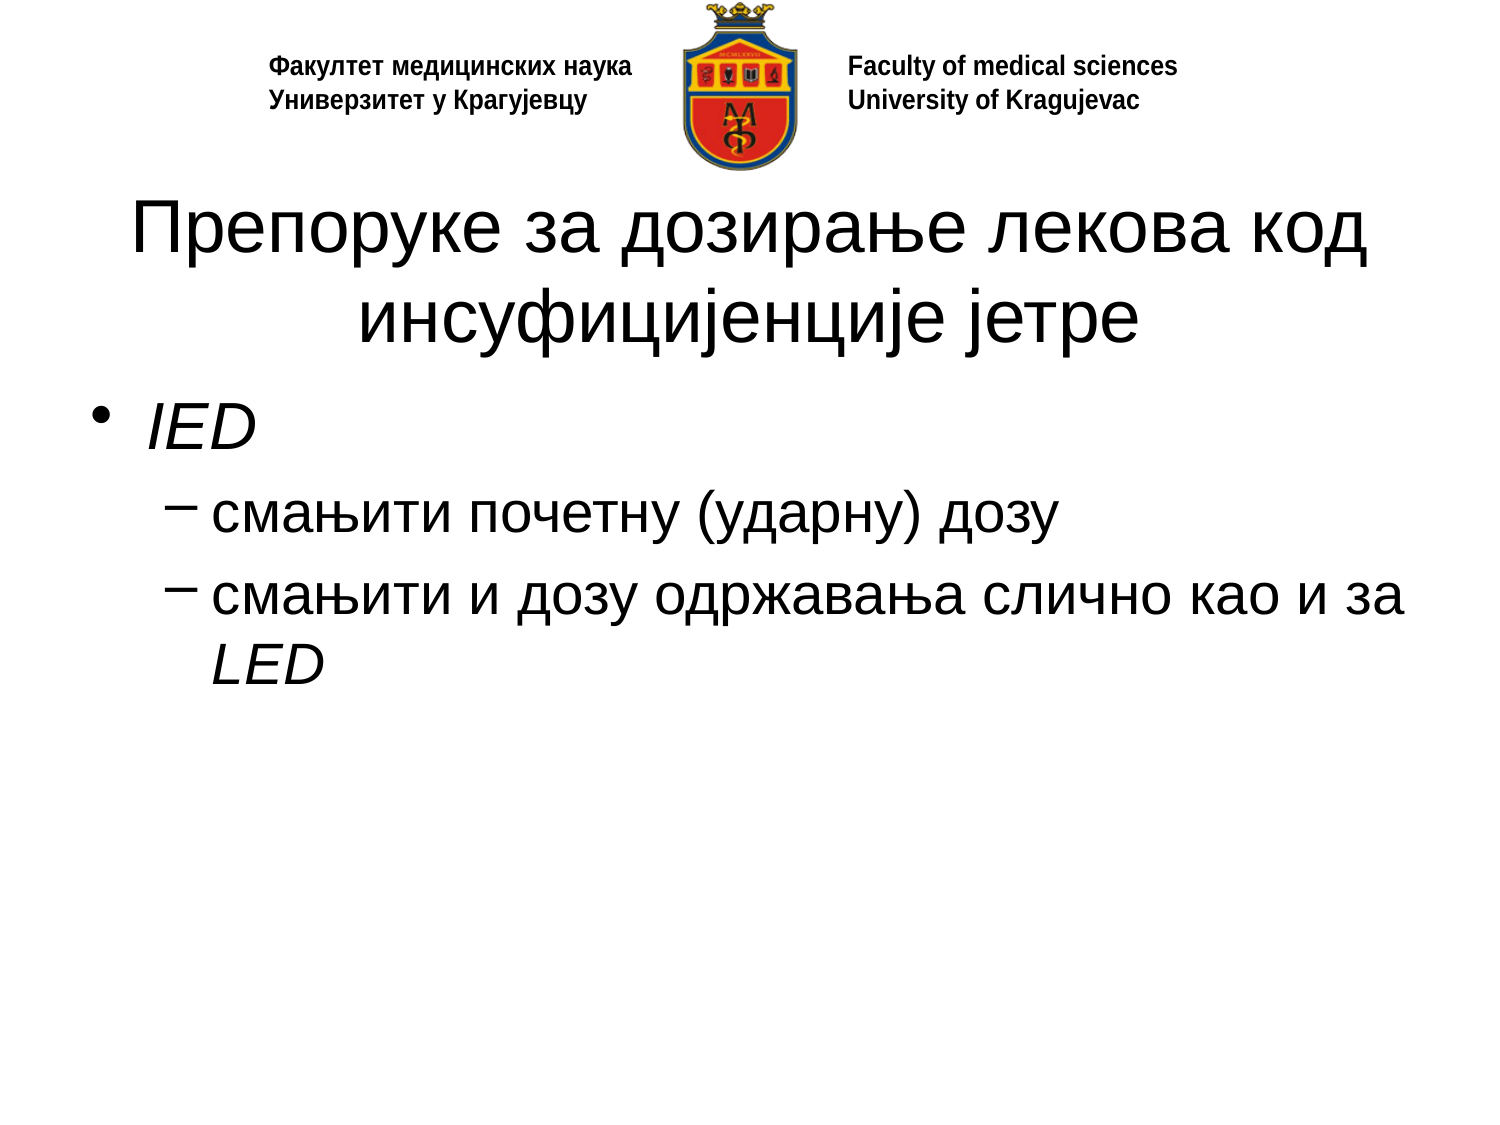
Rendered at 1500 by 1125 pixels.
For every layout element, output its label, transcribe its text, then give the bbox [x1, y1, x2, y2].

list IED смањити почетну (ударну) дозу смањити и дозу одржавања слично као и за LED [74, 374, 1426, 1118]
title Препоруке за дозирање лекова код инсуфицијенције јетре [74, 173, 1426, 362]
